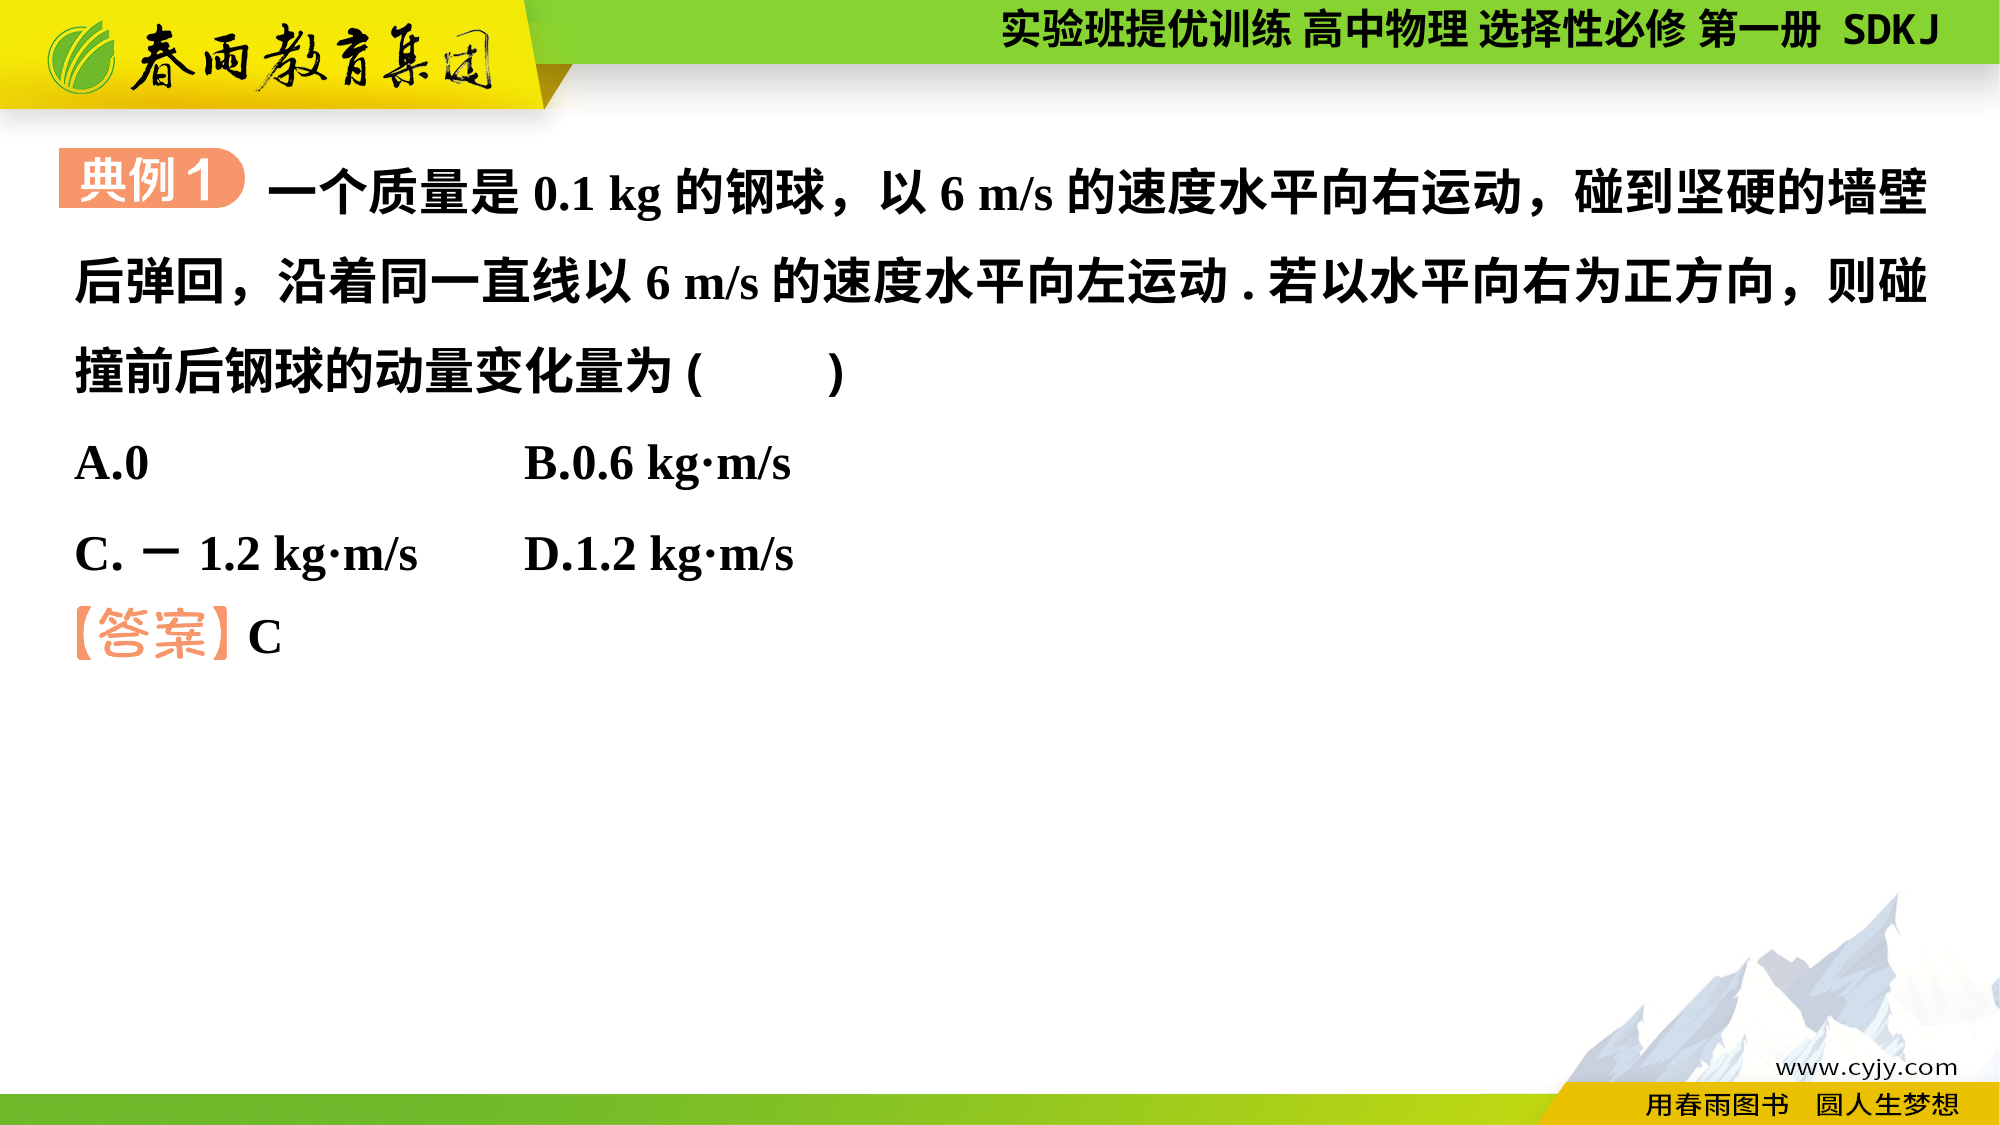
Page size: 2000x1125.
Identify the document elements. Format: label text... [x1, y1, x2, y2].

list 一个质量是0.1 kg的钢球，以6 m/s的速度水平向右运动，碰到坚硬的墙壁后弹回，沿着同一直线以6 m/s的速度水平向左运动.若以水平向右为正方向，则碰撞前后钢球的动量变化量为( ) A.0 B.0.6 kg·m/s C.－1.2 kg·m/s D.1.2 kg·m/s [59, 122, 1944, 592]
picture [0, 0, 2000, 1125]
text_box C [232, 596, 299, 672]
